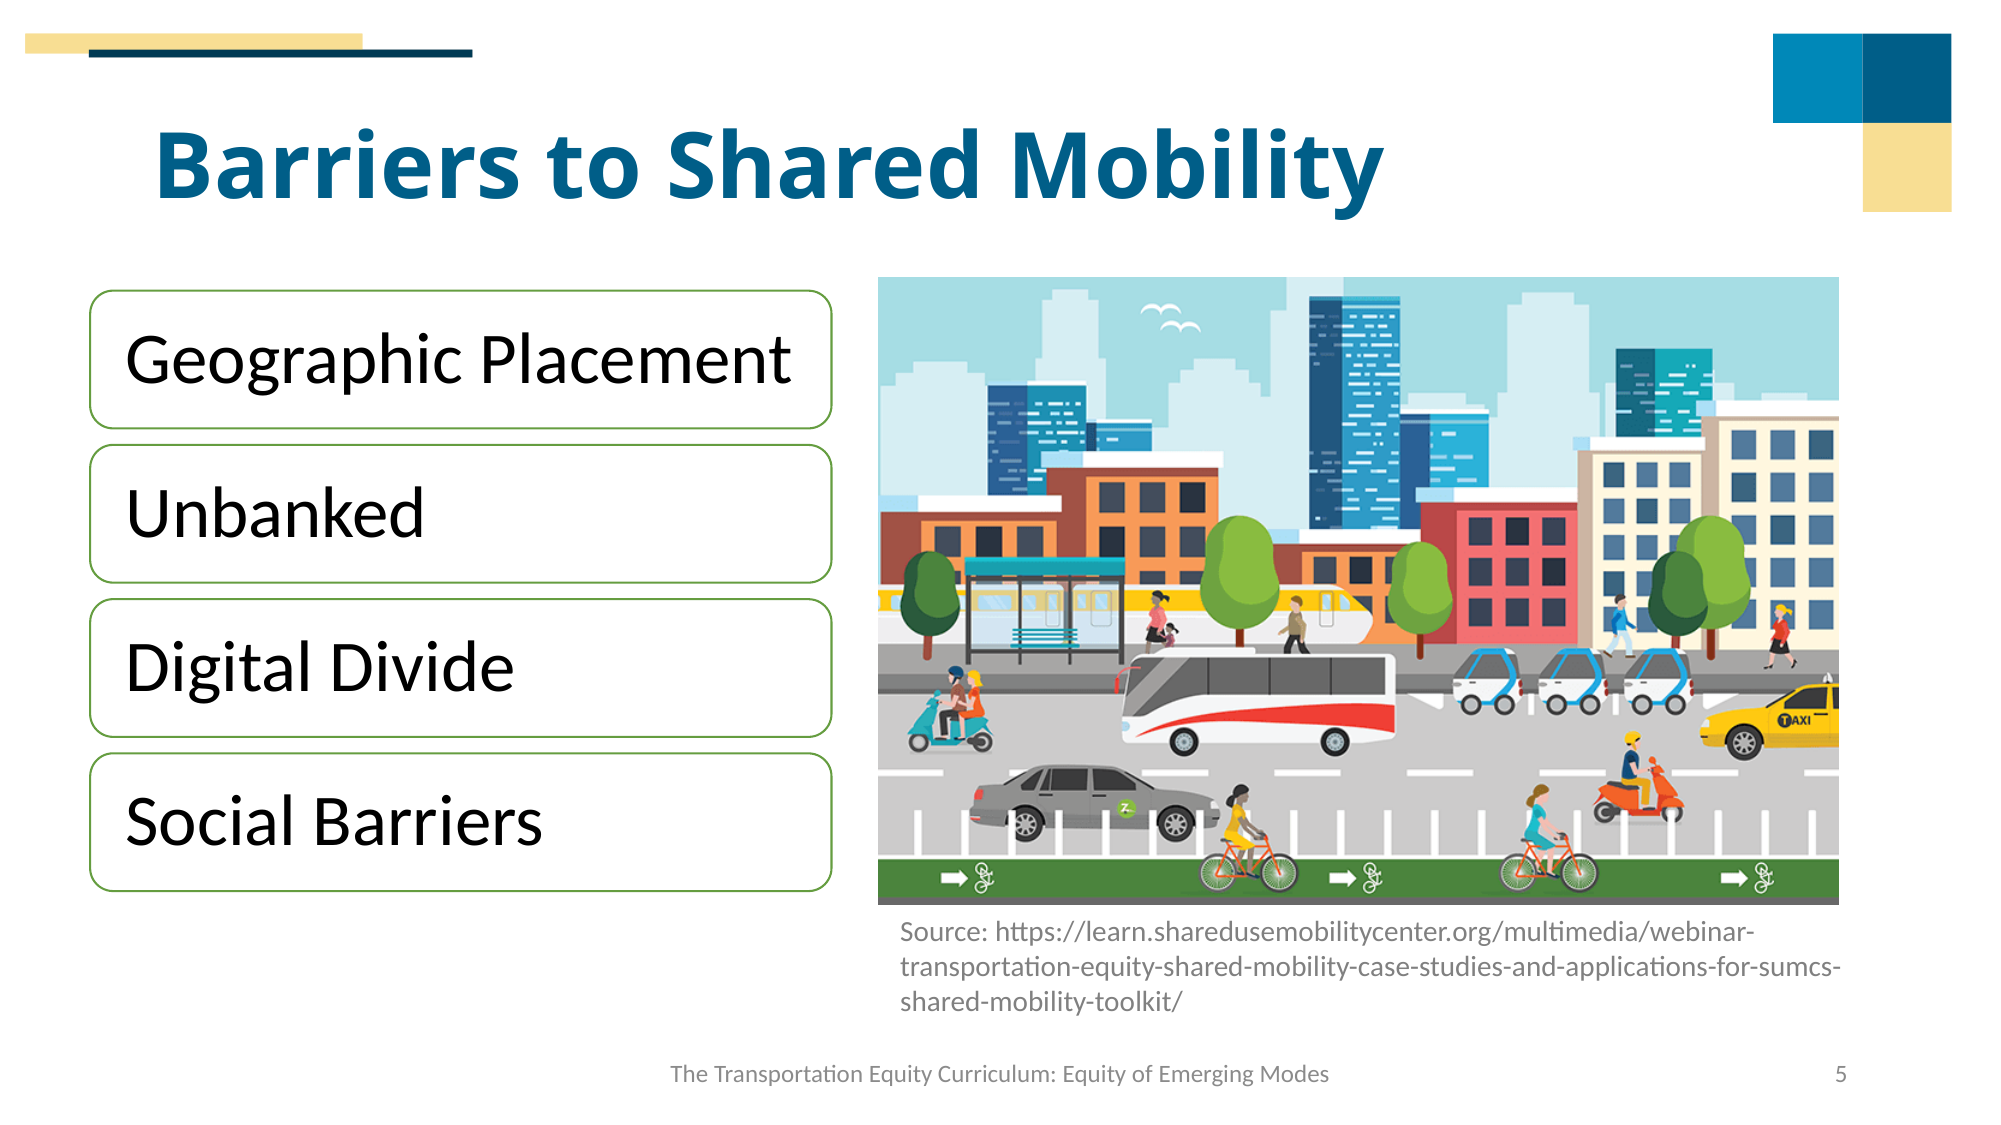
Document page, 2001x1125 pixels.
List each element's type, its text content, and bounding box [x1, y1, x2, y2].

slide_number 5 [1412, 1042, 1863, 1103]
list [90, 277, 832, 905]
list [878, 277, 1839, 905]
footer The Transportation Equity Curriculum: Equity of Emerging Modes [642, 1042, 1359, 1103]
text_box Source: https://learn.sharedusemobilitycenter.org/multimedia/webinar-transportation-equity-shared-mobility-case-studies-and-applications-for-sumcs-shared-mobility-toolkit/ [885, 905, 1886, 1025]
title Barriers to Shared Mobility [137, 59, 1863, 278]
